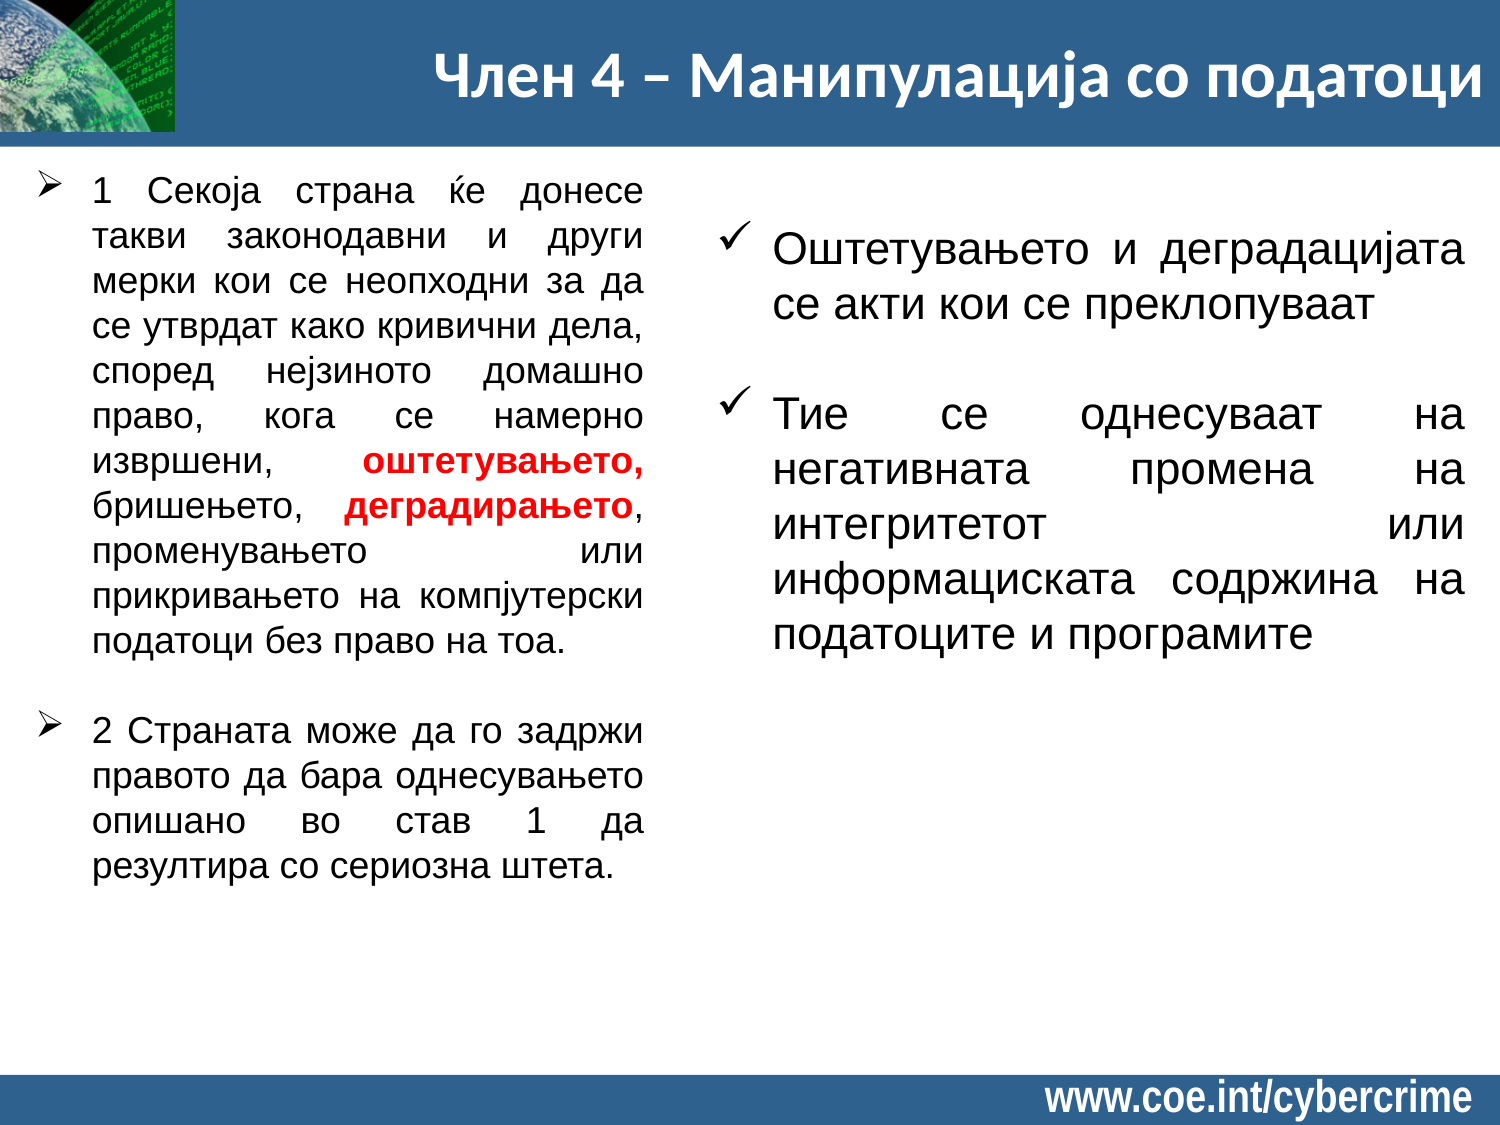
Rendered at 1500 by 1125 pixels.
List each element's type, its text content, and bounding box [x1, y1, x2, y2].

text_box Оштетувањето и деградацијата се акти кои се преклопуваат Тие се однесуваат на негативната промена на интегритетот или информациската содржина на податоците и програмите [701, 211, 1480, 666]
text_box www.coe.int/cybercrime [1030, 1059, 1500, 1125]
picture [0, 0, 175, 132]
text_box Член 4 – Манипулација со податоци [0, 0, 1500, 149]
text_box [0, 1073, 1030, 1125]
text_box 1 Секоја страна ќе донесе такви законодавни и други мерки кои се неопходни за да се утврдат како кривични дела, според нејзиното домашно право, кога се намерно извршени, оштетувањето, бришењето, деградирањето, променувањето или прикривањето на компјутерски податоци без право на тоа. 2 Страната може да го задржи правото да бара однесувањето опишано во став 1 да резултира со сериозна штета. [20, 158, 659, 893]
